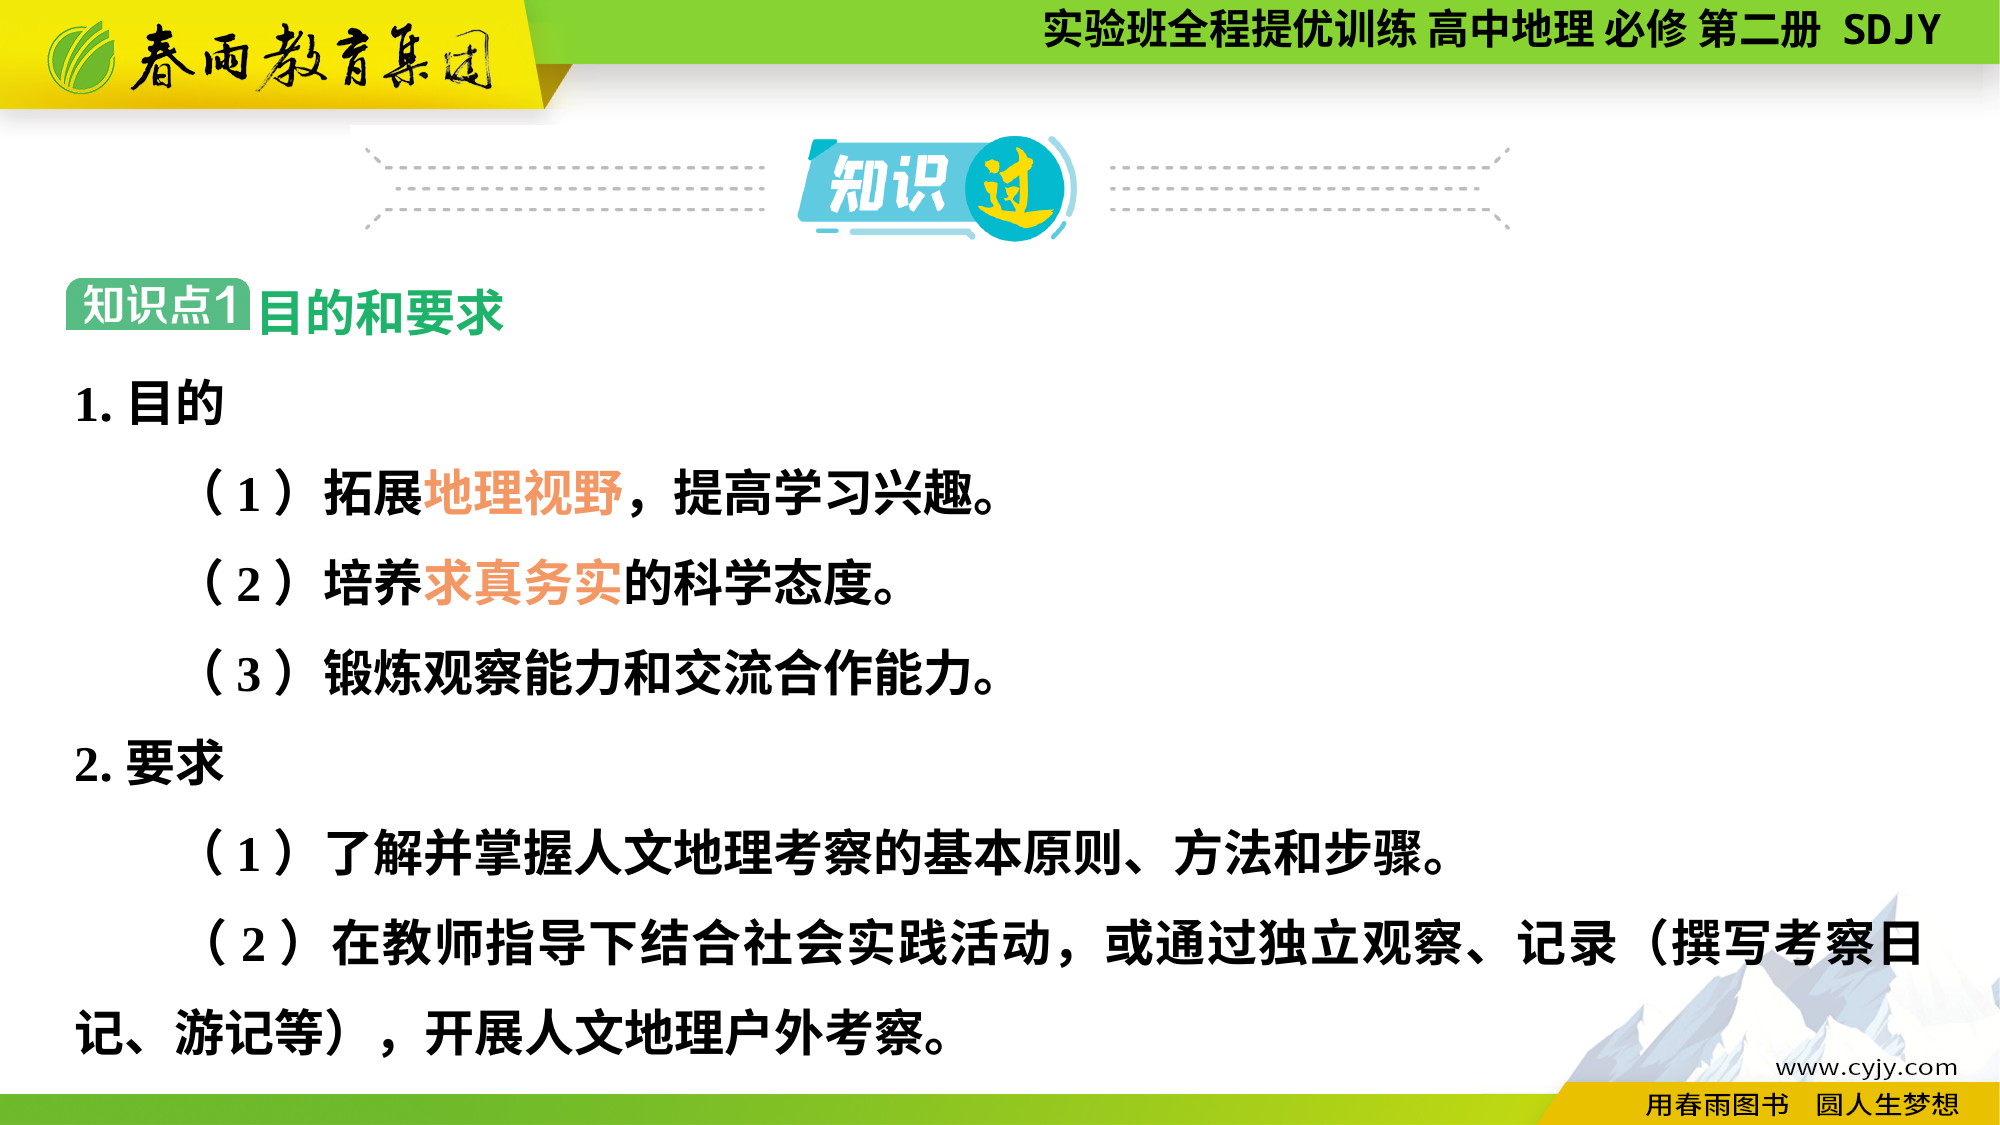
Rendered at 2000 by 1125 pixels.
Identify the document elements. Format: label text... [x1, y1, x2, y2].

list 目的和要求 1.目的 （1）拓展地理视野，提高学习兴趣。 （2）培养求真务实的科学态度。 （3）锻炼观察能力和交流合作能力。 2.要求 （1）了解并掌握人文地理考察的基本原则、方法和步骤。 （2）在教师指导下结合社会实践活动，或通过独立观察、记录（撰写考察日记、游记等），开展人文地理户外考察。 [59, 243, 1944, 1077]
picture [0, 0, 2000, 1125]
